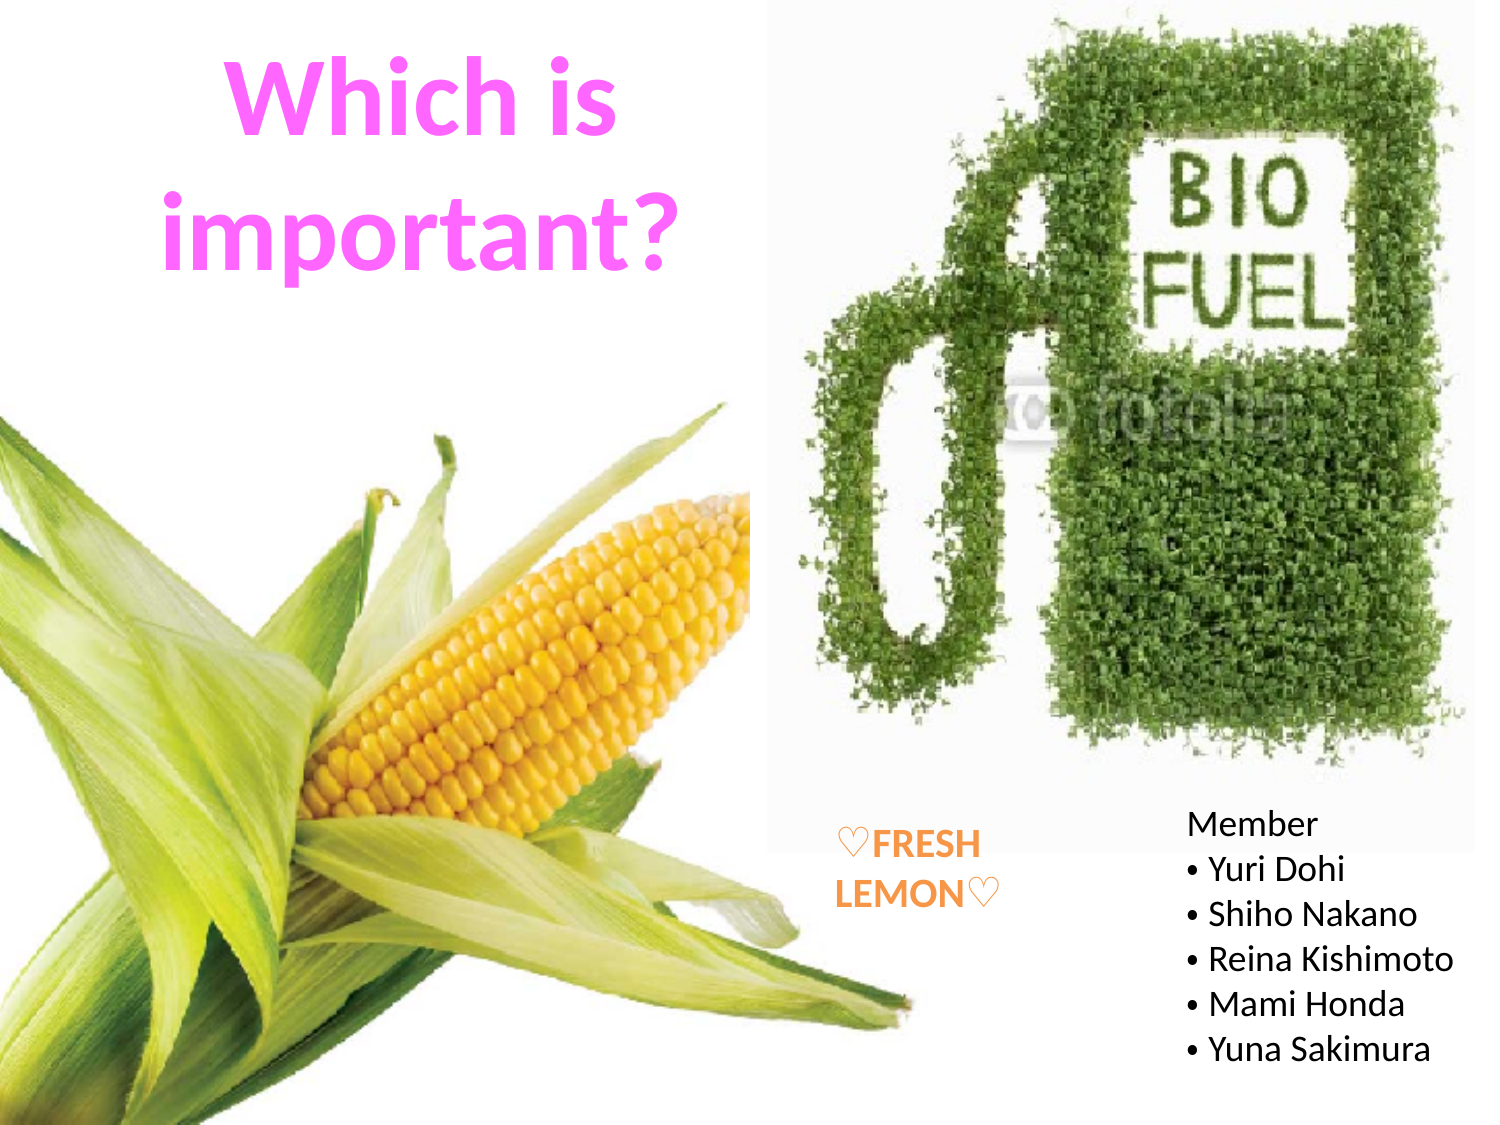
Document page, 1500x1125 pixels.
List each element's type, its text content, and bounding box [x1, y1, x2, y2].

text_box Which is important? [17, 39, 744, 277]
text_box Member ・Yuri Dohi ・Shiho Nakano ・Reina Kishimoto ・Mami Honda ・Yuna Sakimura [1171, 746, 1500, 1121]
picture [0, 0, 1475, 1125]
text_box ♡FRESH LEMON♡ [936, 887, 1161, 924]
